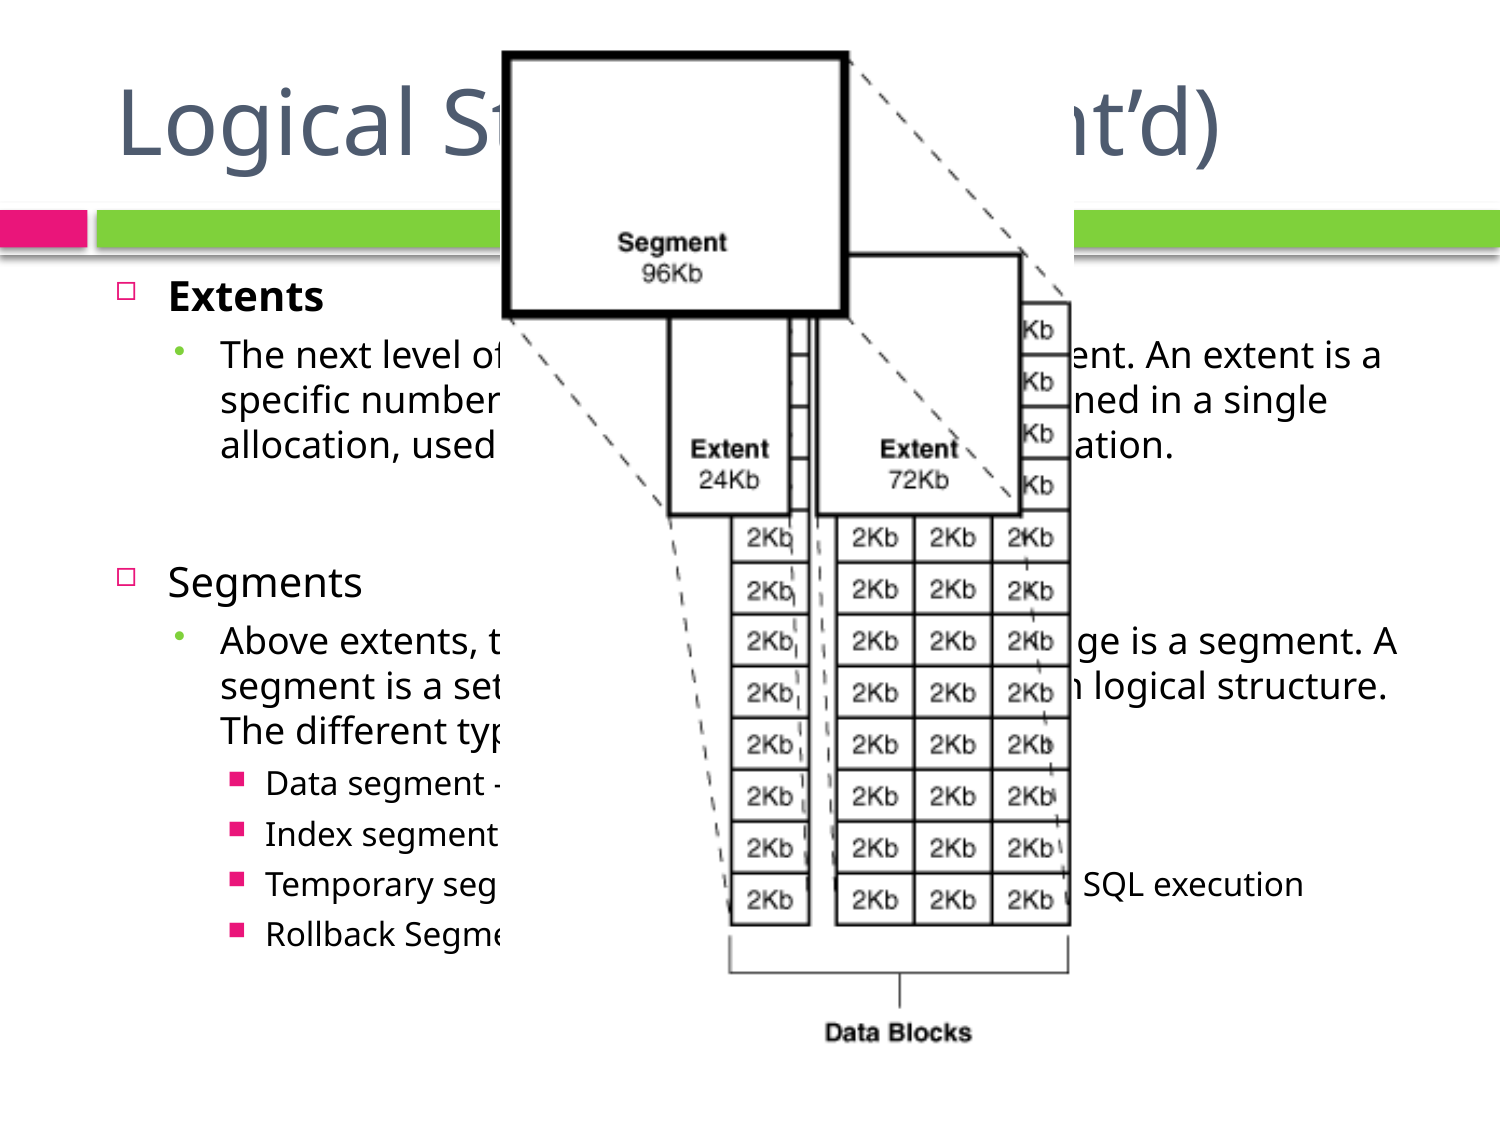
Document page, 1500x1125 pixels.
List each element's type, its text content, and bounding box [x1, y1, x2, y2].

list Extents The next level of logical database space is an extent. An extent is a specific number of contiguous data blocks, obtained in a single allocation, used to store a specific type of information. Segments Above extents, the level of logical database storage is a segment. A segment is a set of extents allocated for a certain logical structure. The different types of segments are : Data segment – stores table data Index segment – stores index data Temporary segment – temporary space used during SQL execution Rollback Segment – stores undo information [1079, 262, 1438, 1005]
title Logical Structures (cont’d) [100, 37, 1438, 200]
picture [499, 49, 1074, 1051]
list Extents The next level of logical database space is an extent. An extent is a specific number of contiguous data blocks, obtained in a single allocation, used to store a specific type of information. Segments Above extents, the level of logical database storage is a segment. A segment is a set of extents allocated for a certain logical structure. The different types of segments are : Data segment – stores table data Index segment – stores index data Temporary segment – temporary space used during SQL execution Rollback Segment – stores undo information [100, 262, 493, 1005]
